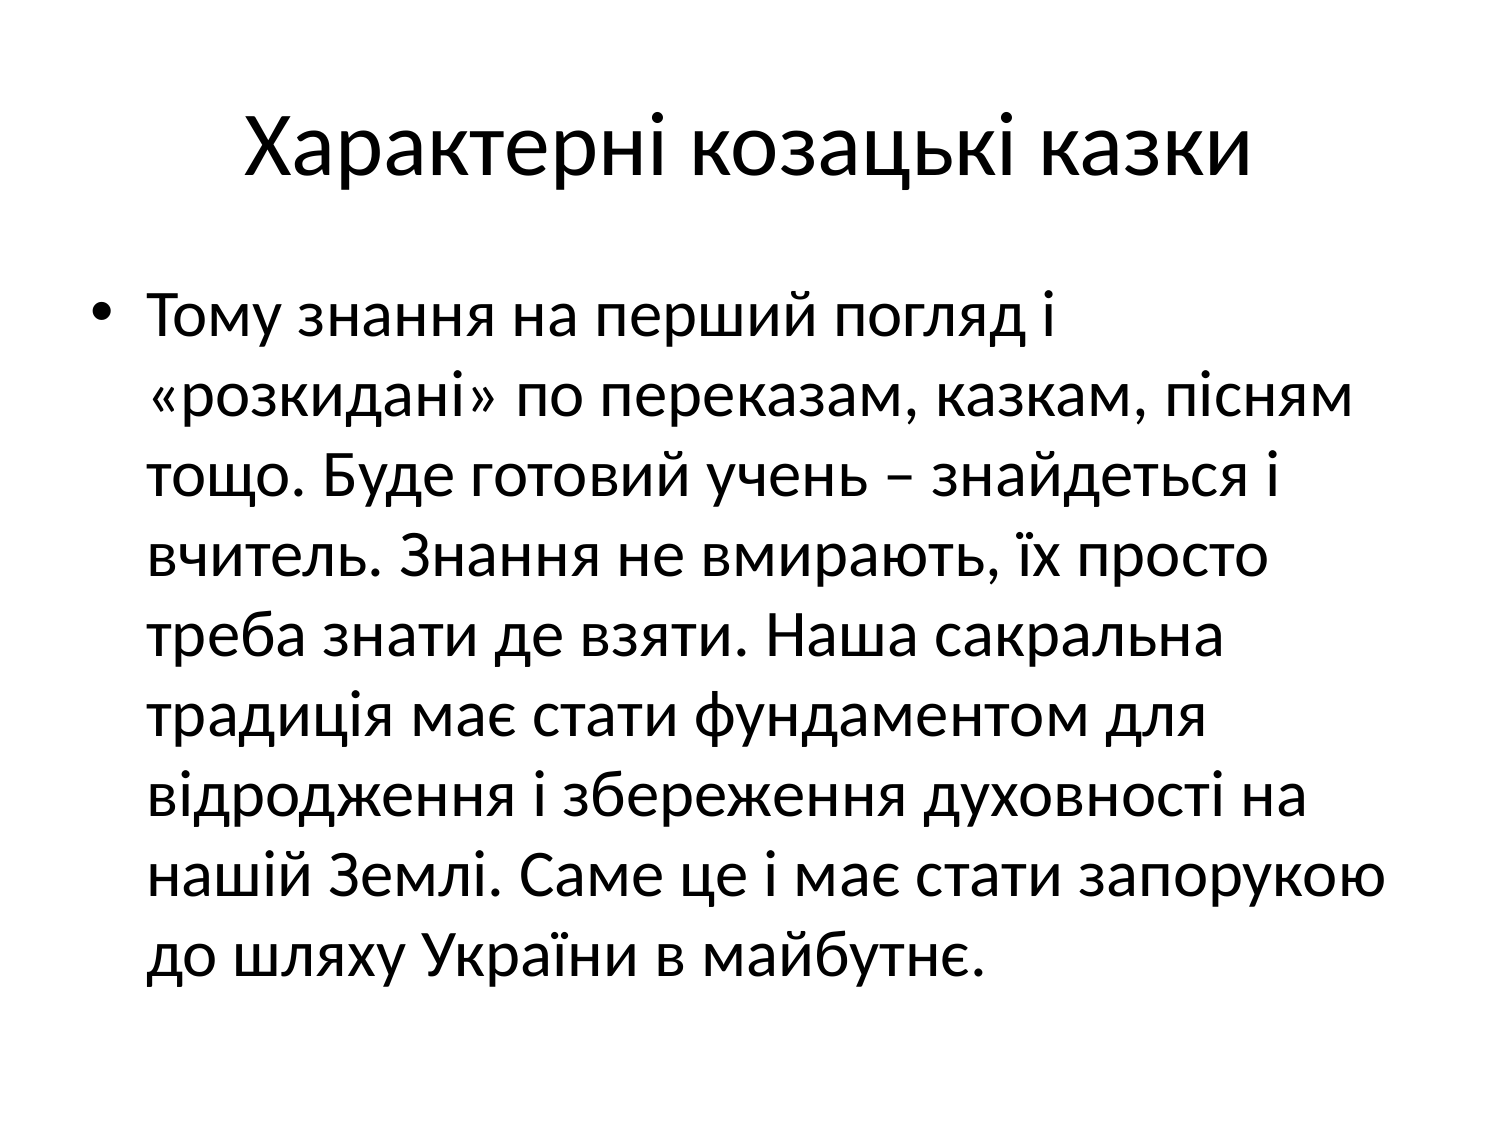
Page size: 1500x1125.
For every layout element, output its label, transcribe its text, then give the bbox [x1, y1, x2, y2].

title Характерні козацькі казки [75, 45, 1425, 233]
list Тому знання на перший погляд і «розкидані» по переказам, казкам, пісням тощо. Буде готовий учень – знайдеться і вчитель. Знання не вмирають, їх просто треба знати де взяти. Наша сакральна традиція має стати фундаментом для відродження і збереження духовності на нашій Землі. Саме це і має стати запорукою до шляху України в майбутнє. [75, 262, 1425, 1005]
